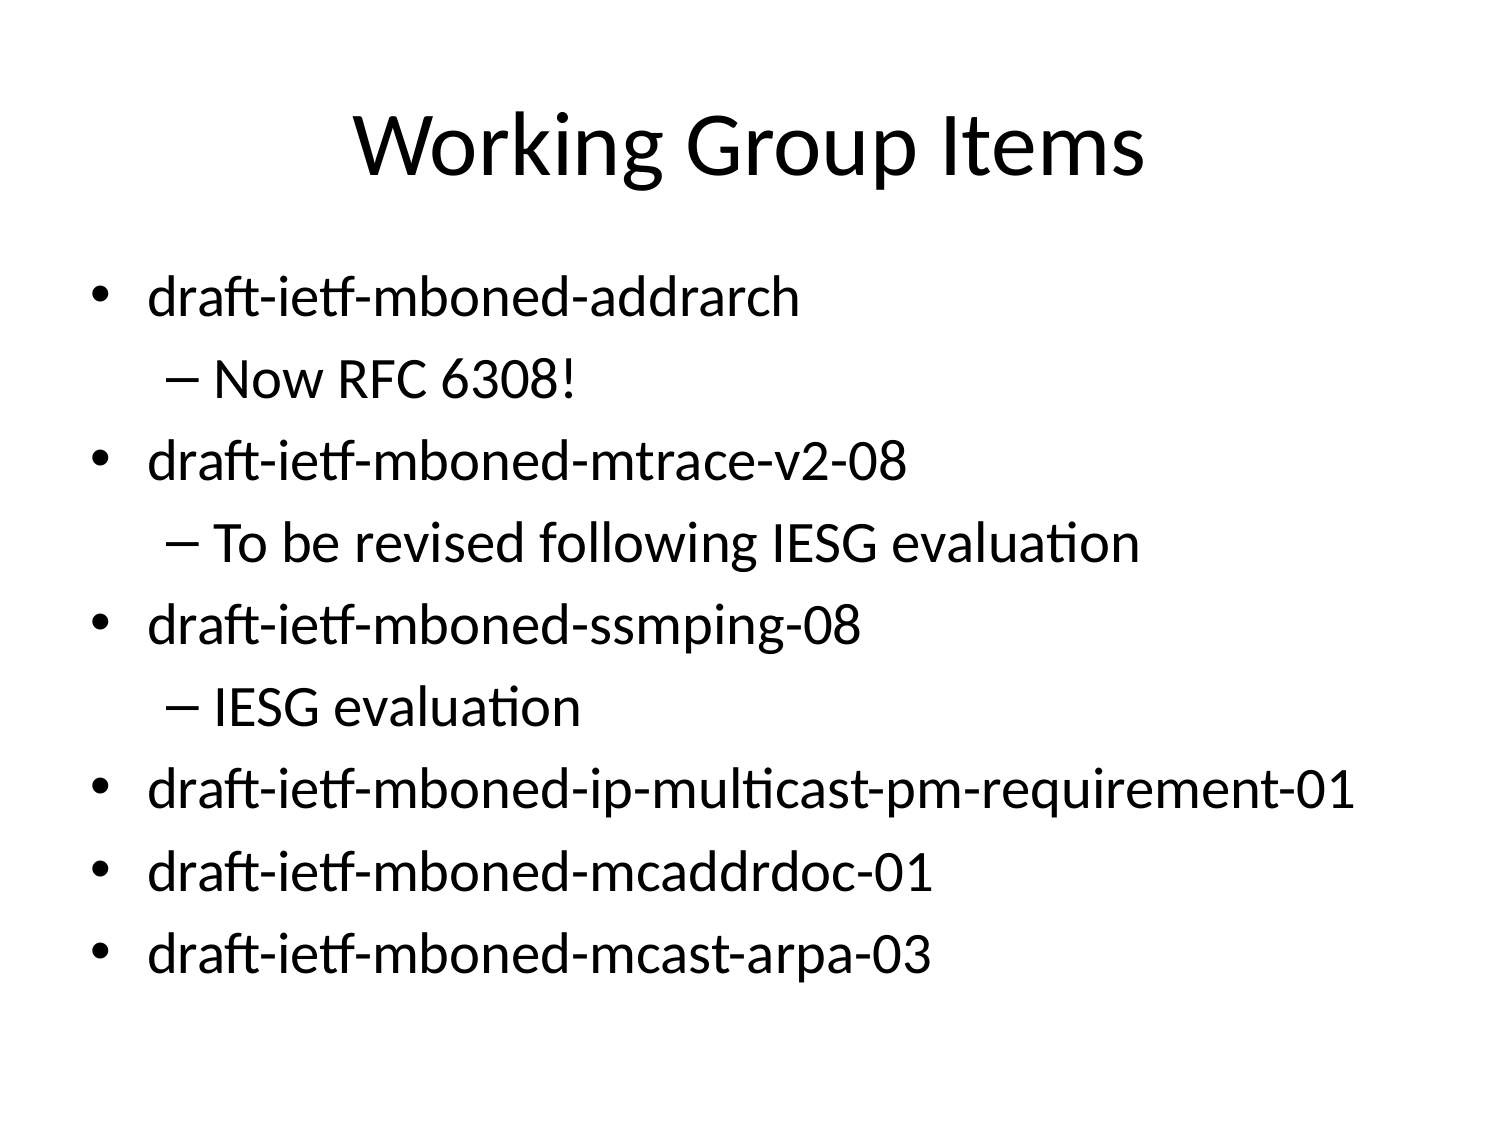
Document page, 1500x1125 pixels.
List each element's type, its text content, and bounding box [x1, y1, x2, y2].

title Working Group Items [75, 45, 1425, 233]
list draft-ietf-mboned-addrarch Now RFC 6308! draft-ietf-mboned-mtrace-v2-08 To be revised following IESG evaluation draft-ietf-mboned-ssmping-08 IESG evaluation draft-ietf-mboned-ip-multicast-pm-requirement-01 draft-ietf-mboned-mcaddrdoc-01 draft-ietf-mboned-mcast-arpa-03 [75, 249, 1425, 1005]
